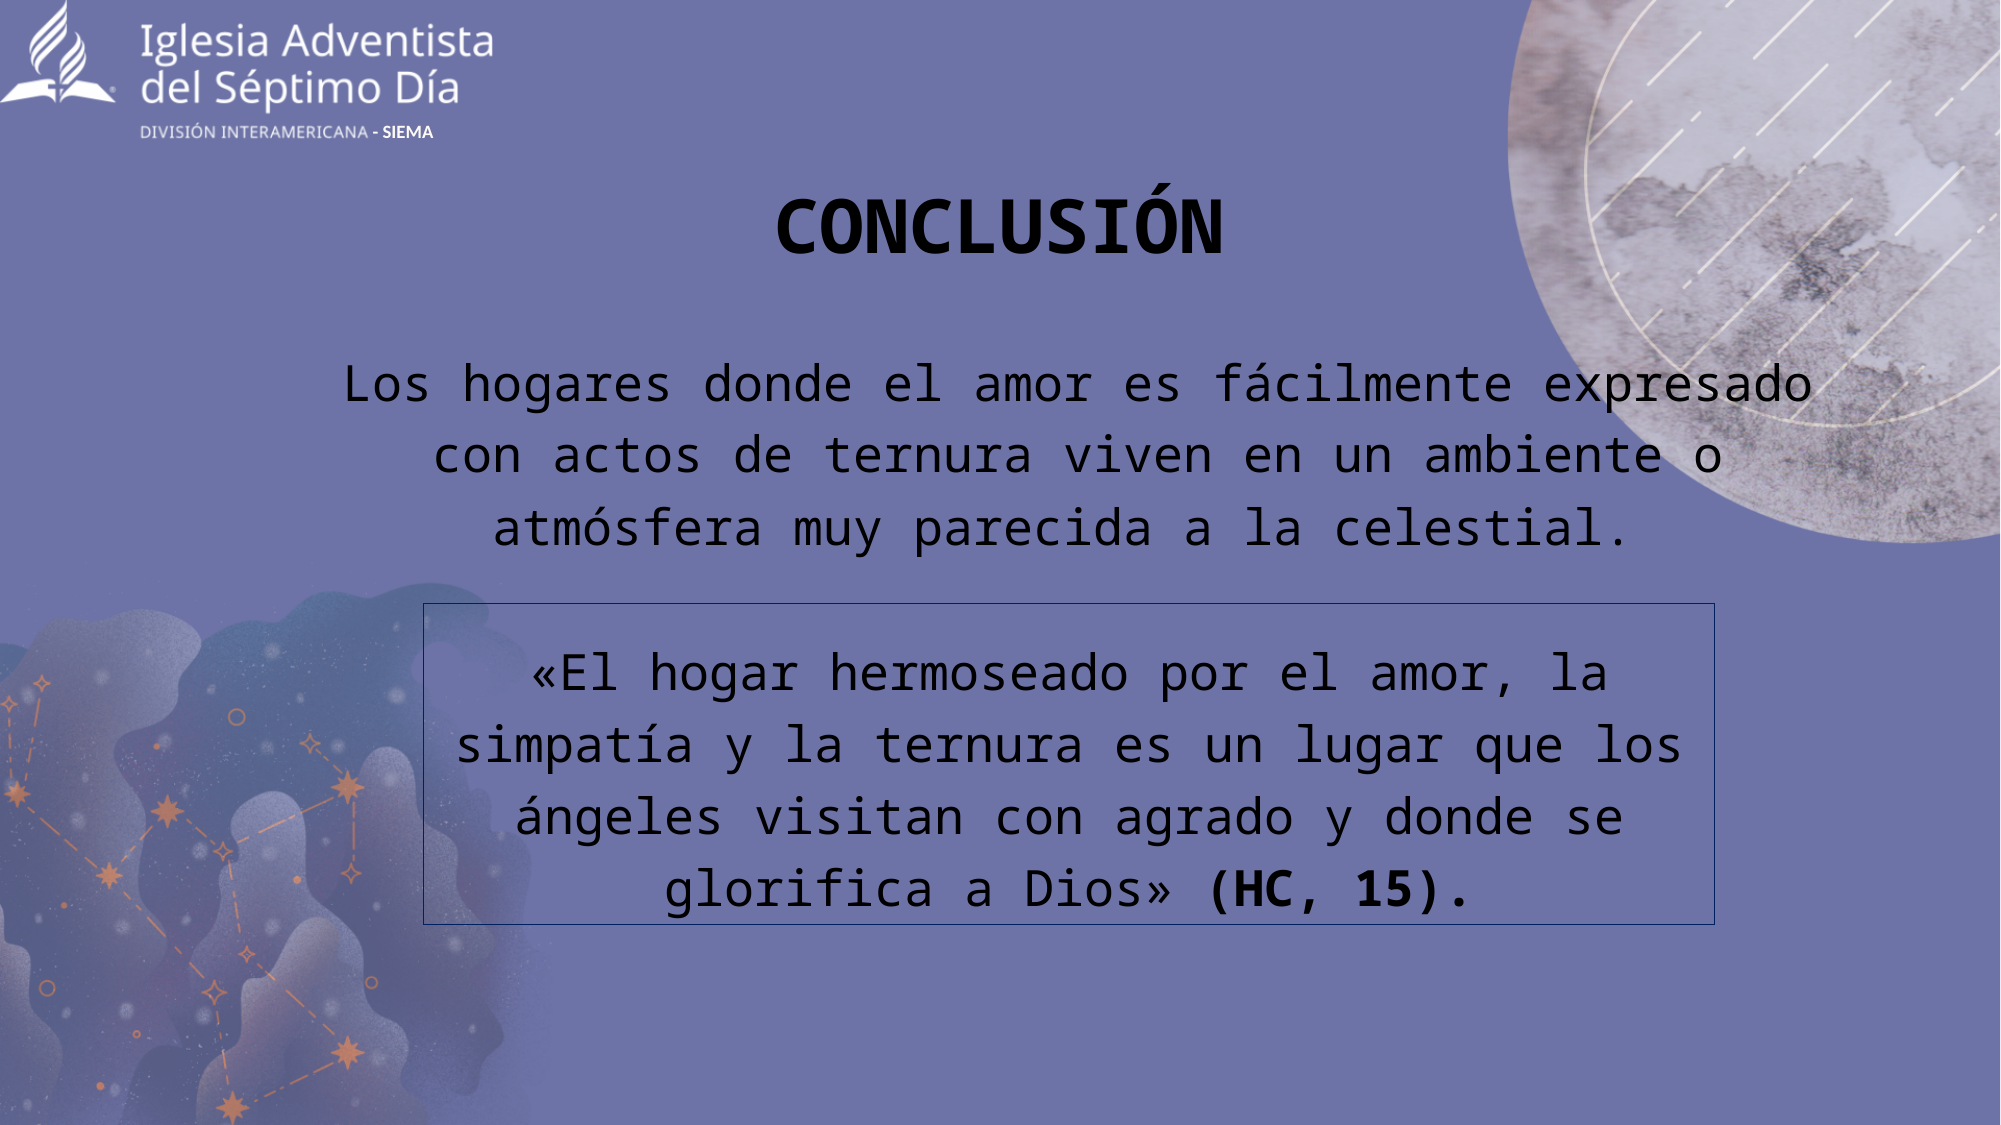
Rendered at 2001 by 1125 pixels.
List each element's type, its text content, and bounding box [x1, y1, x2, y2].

text_box - SIEMA [353, 112, 450, 150]
list Los hogares donde el amor es fácilmente expresado con actos de ternura viven en un ambiente o atmósfera muy parecida a la celestial. [293, 303, 1863, 563]
picture [0, 0, 2001, 1125]
title CONCLUSIÓN [137, 59, 1863, 278]
text_box «El hogar hermoseado por el amor, la simpatía y la ternura es un lugar que los ángeles visitan con agrado y donde se glorifica a Dios» (HC, 15). [423, 603, 1715, 925]
